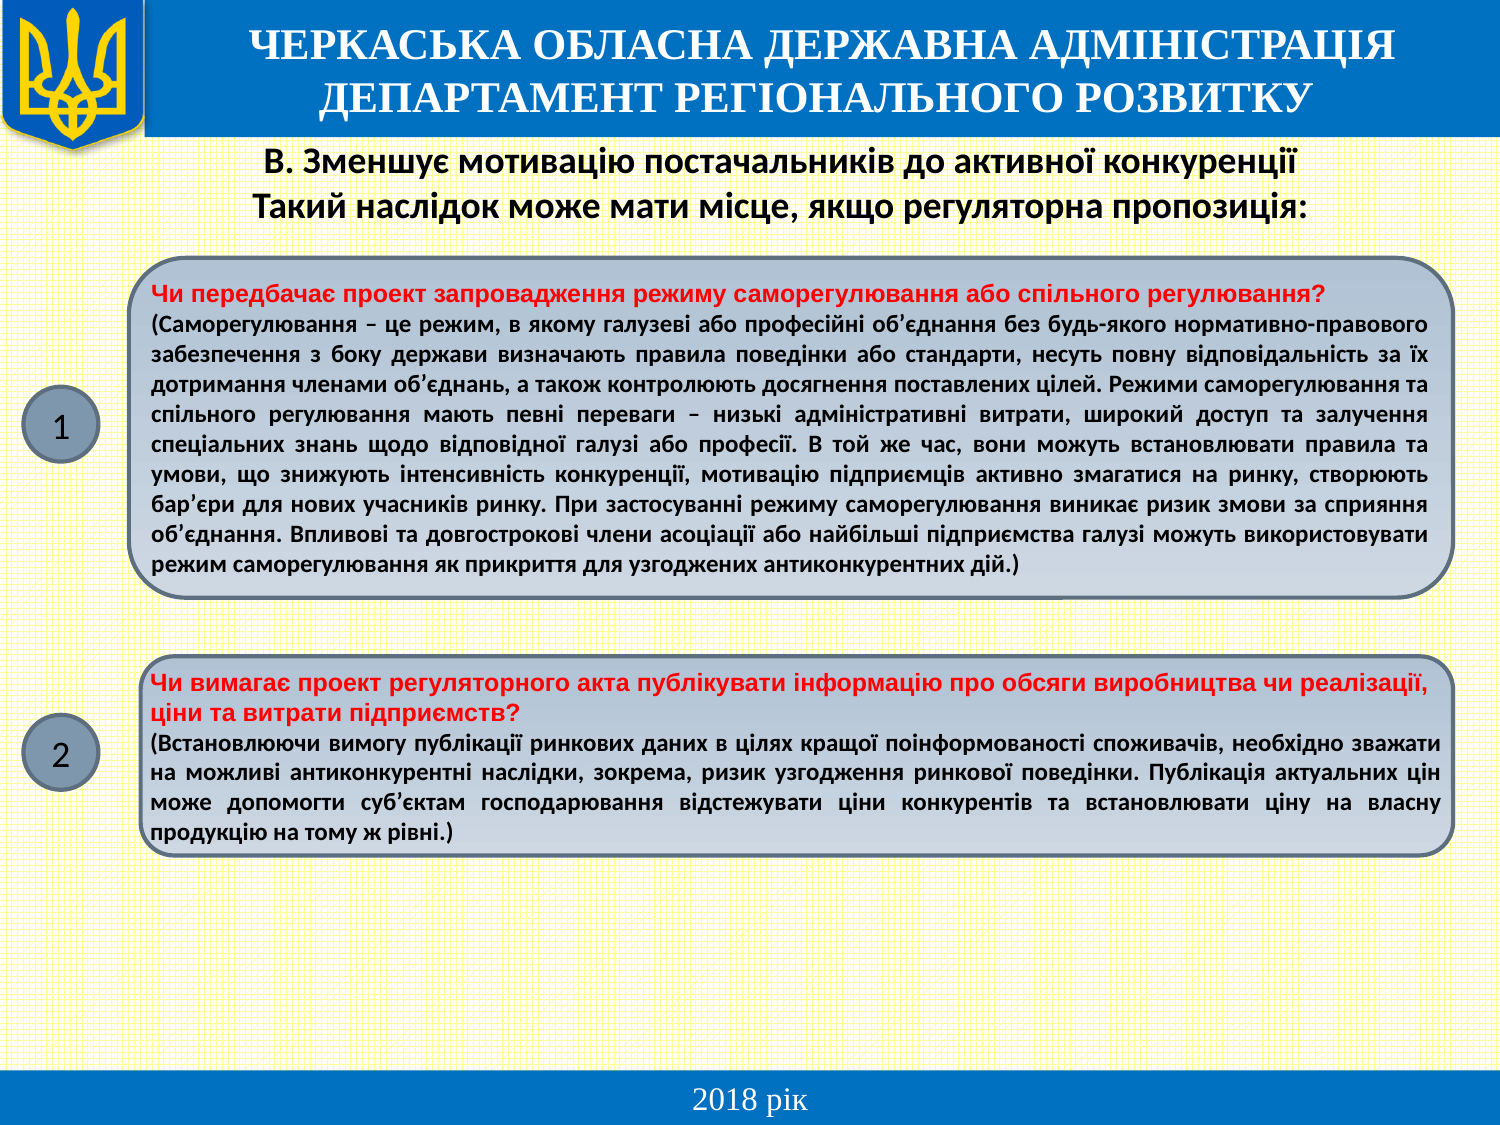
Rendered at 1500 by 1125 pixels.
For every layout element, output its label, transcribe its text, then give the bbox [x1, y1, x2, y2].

title ЧЕРКАСЬКА ОБЛАСНА ДЕРЖАВНА АДМІНІСТРАЦІЯ ДЕПАРТАМЕНТ РЕГІОНАЛЬНОГО РОЗВИТКУ [151, 0, 1500, 138]
text_box Чи вимагає проект регуляторного акта публікувати інформацію про обсяги виробництва чи реалізації, ціни та витрати підприємств? (Встановлюючи вимогу публікації ринкових даних в цілях кращої поінформованості споживачів, необхідно зважати на можливі антиконкурентні наслідки, зокрема, ризик узгодження ринкової поведінки. Публікація актуальних цін може допомогти суб’єктам господарювання відстежувати ціни конкурентів та встановлювати ціну на власну продукцію на тому ж рівні.) [138, 654, 1456, 858]
text_box 1 [21, 384, 101, 464]
picture [0, 0, 145, 151]
text_box Чи передбачає проект запровадження режиму саморегулювання або спільного регулювання? (Саморегулювання – це режим, в якому галузеві або професійні об’єднання без будь-якого нормативно-правового забезпечення з боку держави визначають правила поведінки або стандарти, несуть повну відповідальність за їх дотримання членами об’єднань, а також контролюють досягнення поставлених цілей. Режими саморегулювання та спільного регулювання мають певні переваги – низькі адміністративні витрати, широкий доступ та залучення спеціальних знань щодо відповідної галузі або професії. В той же час, вони можуть встановлювати правила та умови, що знижують інтенсивність конкуренції, мотивацію підприємців активно змагатися на ринку, створюють бар’єри для нових учасників ринку. При застосуванні режиму саморегулювання виникає ризик змови за сприяння об’єднання. Впливові та довгострокові члени асоціації або найбільші підприємства галузі можуть використовувати режим саморегулювання як прикриття для узгоджених антиконкурентних дій.) [126, 255, 1456, 600]
text_box 2 [21, 712, 101, 792]
list 2018 рік [0, 1070, 1500, 1125]
text_box В. Зменшує мотивацію постачальників до активної конкуренції Такий наслідок може мати місце, якщо регуляторна пропозиція: [163, 128, 1383, 234]
